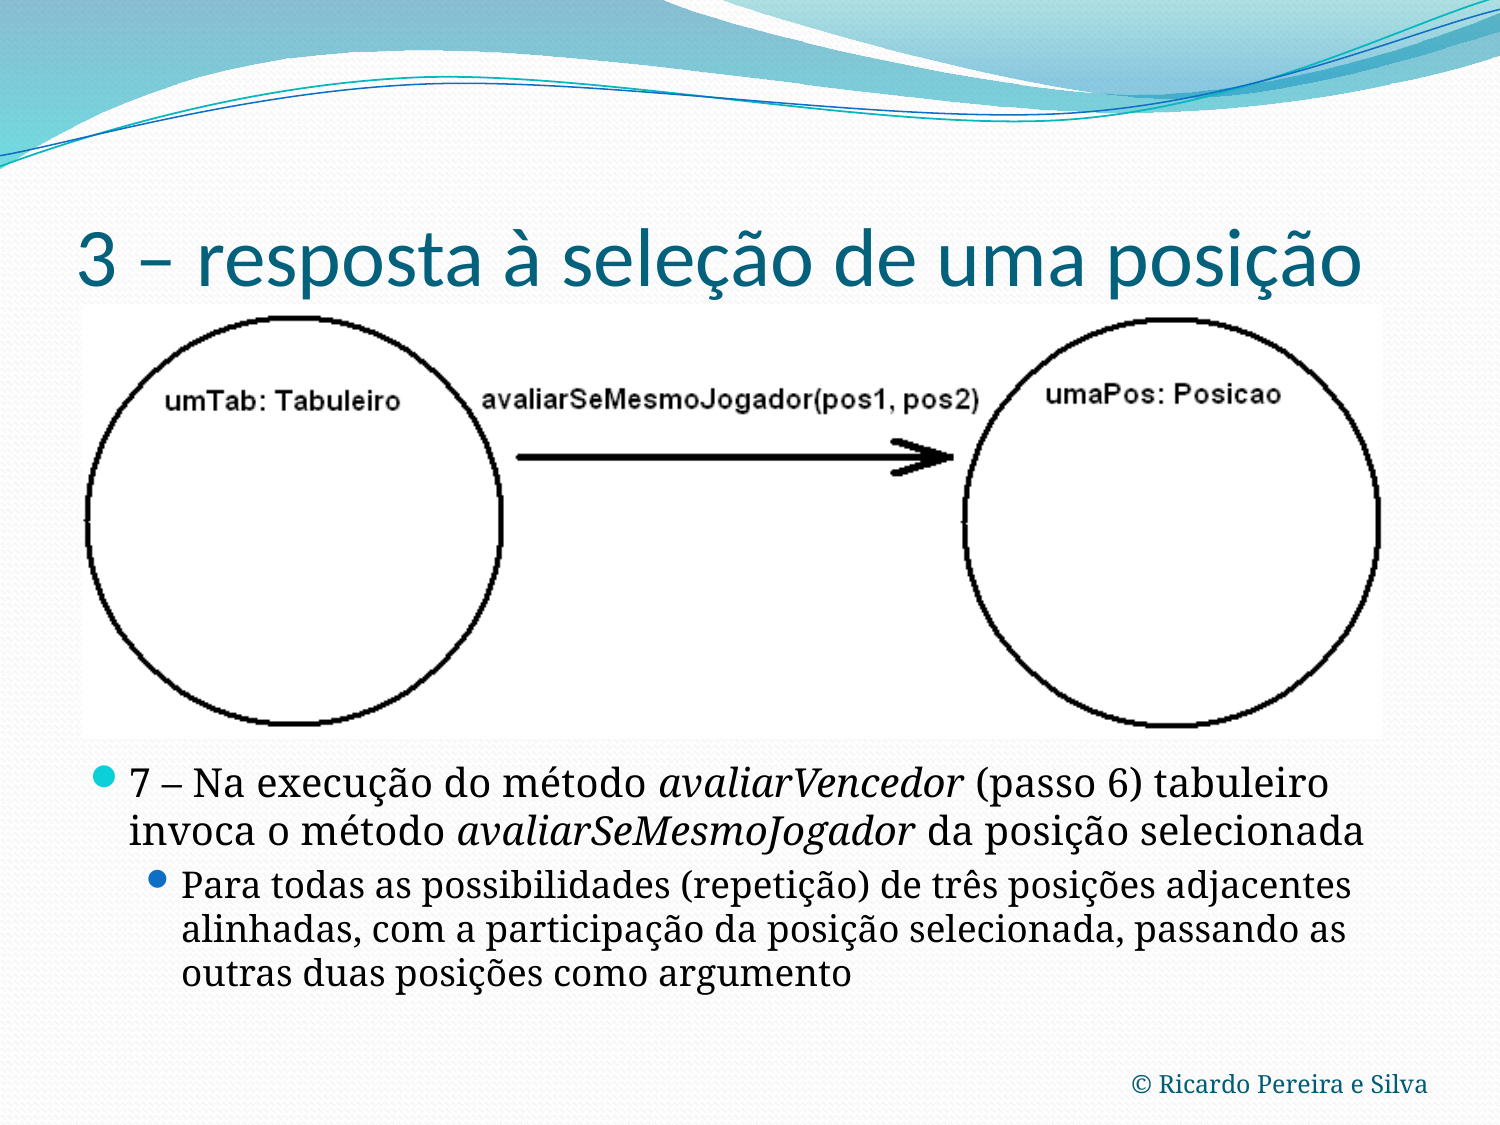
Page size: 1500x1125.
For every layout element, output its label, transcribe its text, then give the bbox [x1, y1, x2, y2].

title 3 – resposta à seleção de uma posição [75, 115, 1425, 303]
footer © Ricardo Pereira e Silva [1101, 1042, 1429, 1103]
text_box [81, 304, 1384, 739]
list 7 – Na execução do método avaliarVencedor (passo 6) tabuleiro invoca o método avaliarSeMesmoJogador da posição selecionada Para todas as possibilidades (repetição) de três posições adjacentes alinhadas, com a participação da posição selecionada, passando as outras duas posições como argumento [75, 750, 1425, 1038]
